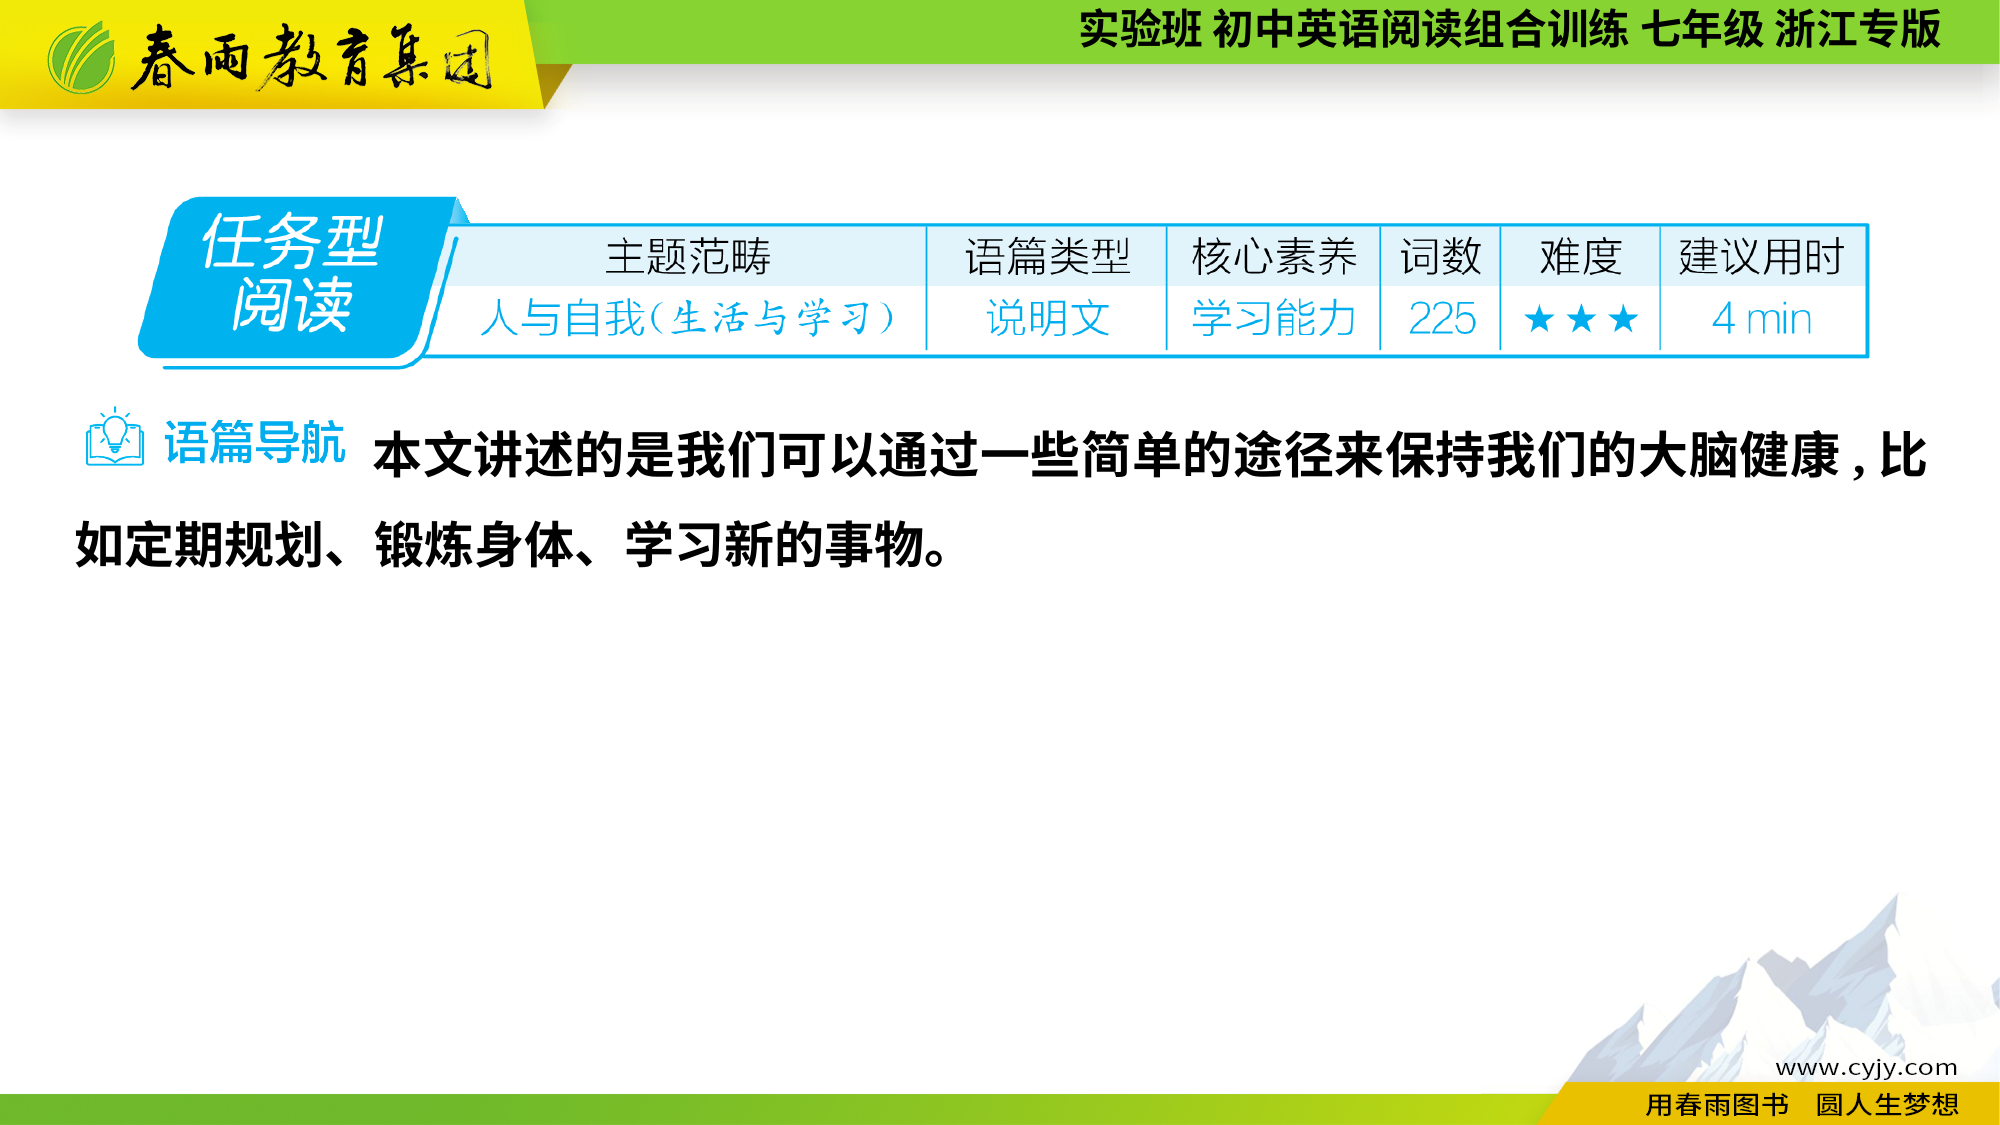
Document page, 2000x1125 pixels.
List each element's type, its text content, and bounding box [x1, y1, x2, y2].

list 本文讲述的是我们可以通过一些简单的途径来保持我们的大脑健康,比如定期规划、锻炼身体、学习新的事物。 [59, 385, 1944, 572]
picture [0, 0, 2000, 1125]
